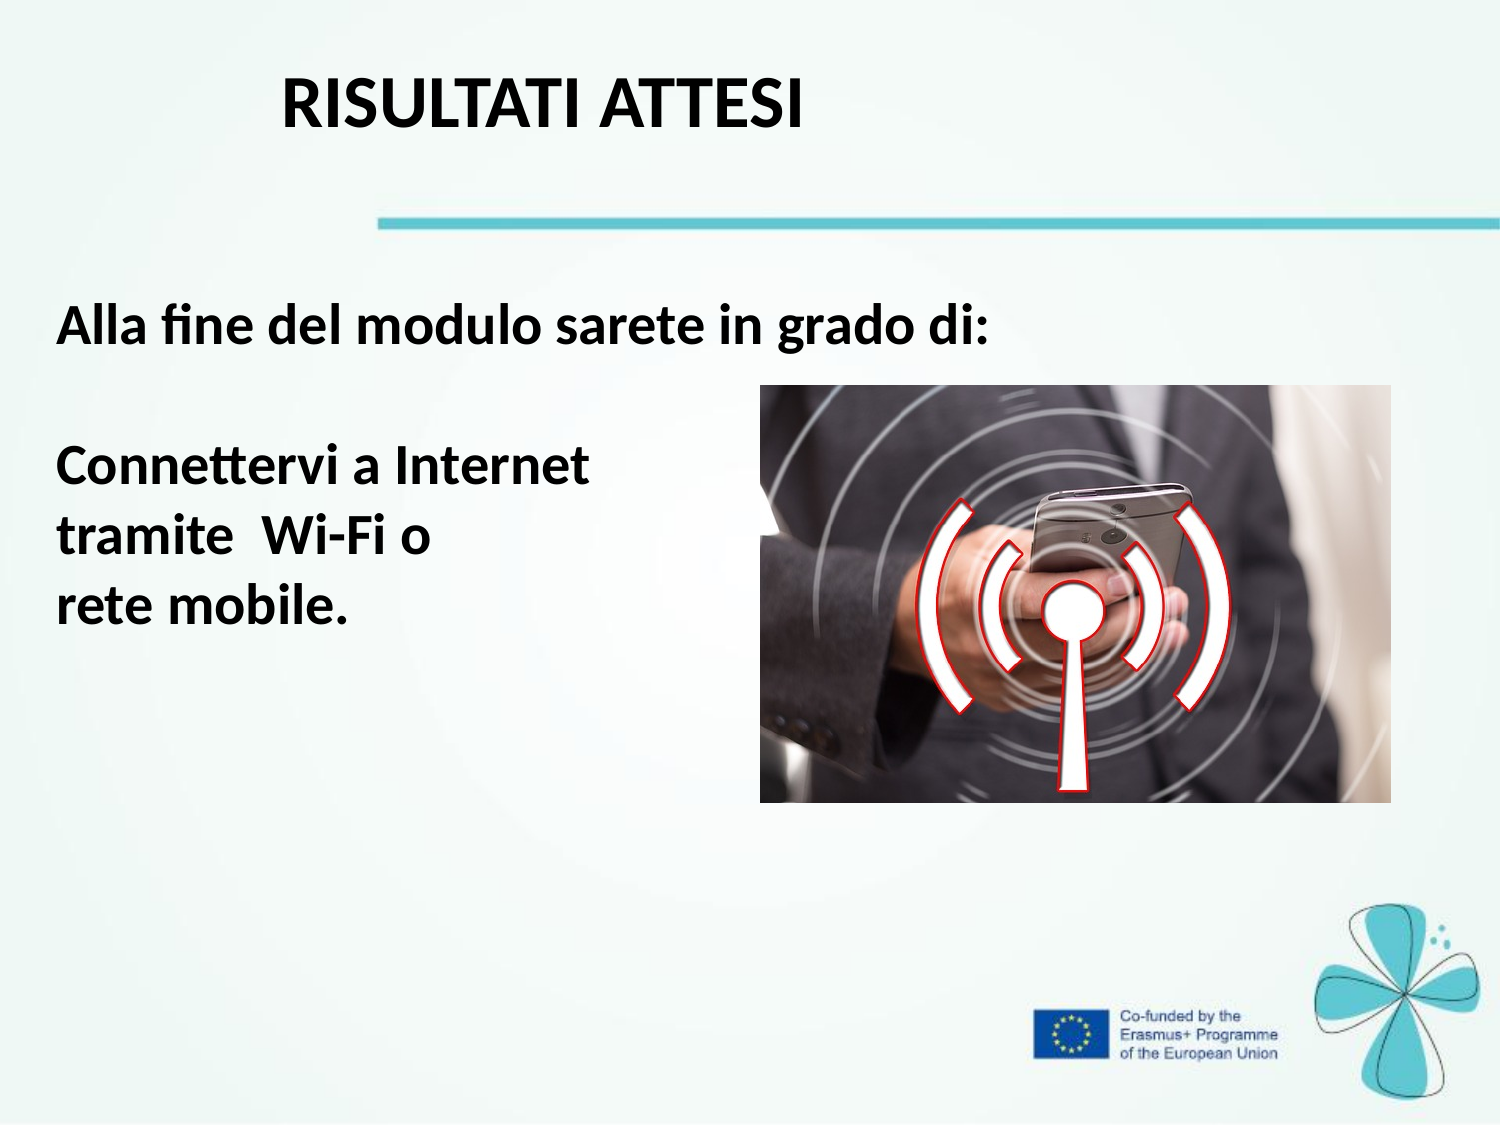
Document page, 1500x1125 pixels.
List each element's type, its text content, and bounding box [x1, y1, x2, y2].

picture [0, 0, 1500, 1125]
text_box Alla fine del modulo sarete in grado di: Connettervi a Internet tramite Wi-Fi o rete mobile. [41, 278, 1481, 1044]
text_box RISULTATI ATTESI [266, 45, 1500, 150]
